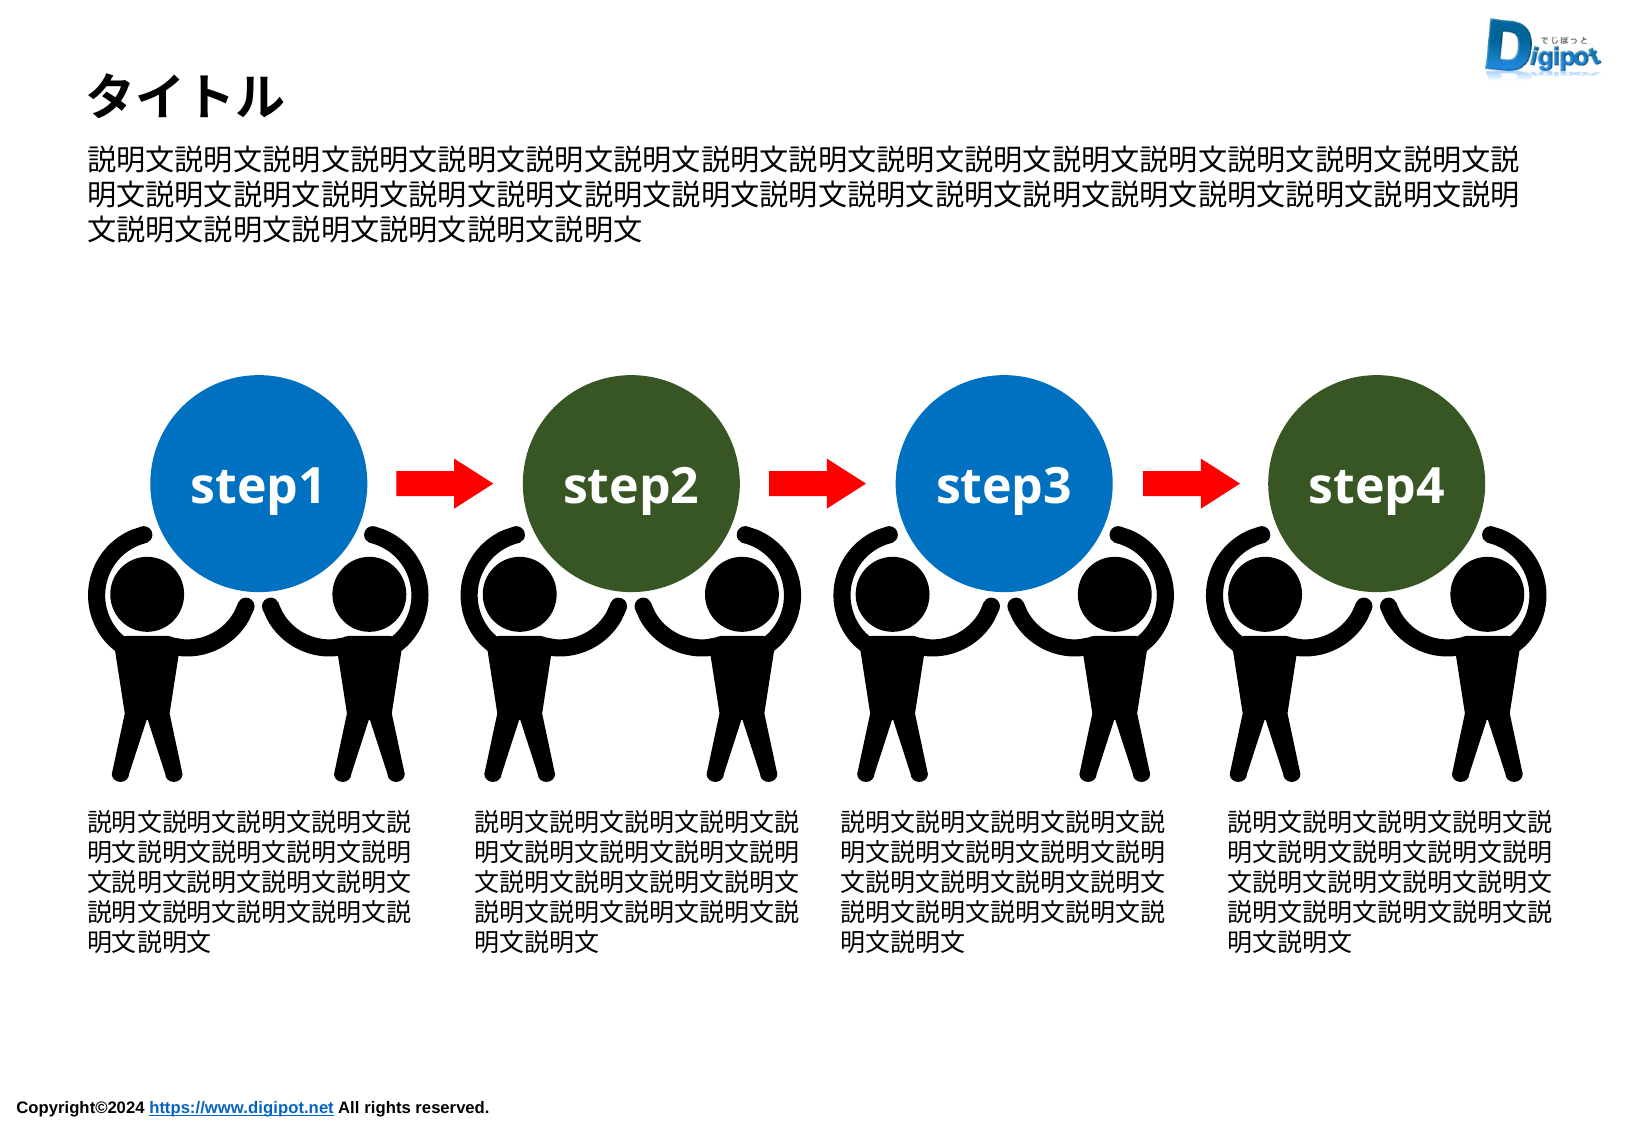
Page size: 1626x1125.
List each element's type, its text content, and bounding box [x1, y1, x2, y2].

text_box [460, 526, 802, 782]
text_box [768, 456, 868, 511]
text_box step1 [149, 374, 369, 526]
text_box [395, 456, 496, 511]
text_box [88, 526, 429, 782]
text_box step4 [1267, 374, 1487, 526]
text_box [1205, 526, 1547, 782]
text_box step3 [894, 374, 1114, 526]
picture [1485, 18, 1602, 82]
text_box [1142, 456, 1242, 511]
text_box 説明文説明文説明文説明文説明文説明文説明文説明文説明文説明文説明文説明文説明文説明文説明文説明文説明文説明文説明文 [1212, 799, 1570, 964]
text_box タイトル [70, 58, 301, 134]
text_box 説明文説明文説明文説明文説明文説明文説明文説明文説明文説明文説明文説明文説明文説明文説明文説明文説明文説明文説明文 [825, 799, 1182, 964]
text_box 説明文説明文説明文説明文説明文説明文説明文説明文説明文説明文説明文説明文説明文説明文説明文説明文説明文説明文説明文説明文説明文説明文説明文説明文説明文説明文説明文説明文説明文説明文説明文説明文説明文説明文説明文説明文説明文説明文説明文 [72, 133, 1543, 254]
text_box 説明文説明文説明文説明文説明文説明文説明文説明文説明文説明文説明文説明文説明文説明文説明文説明文説明文説明文説明文 [72, 799, 429, 964]
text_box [833, 526, 1175, 782]
text_box 説明文説明文説明文説明文説明文説明文説明文説明文説明文説明文説明文説明文説明文説明文説明文説明文説明文説明文説明文 [459, 799, 817, 964]
text_box step2 [521, 374, 741, 526]
